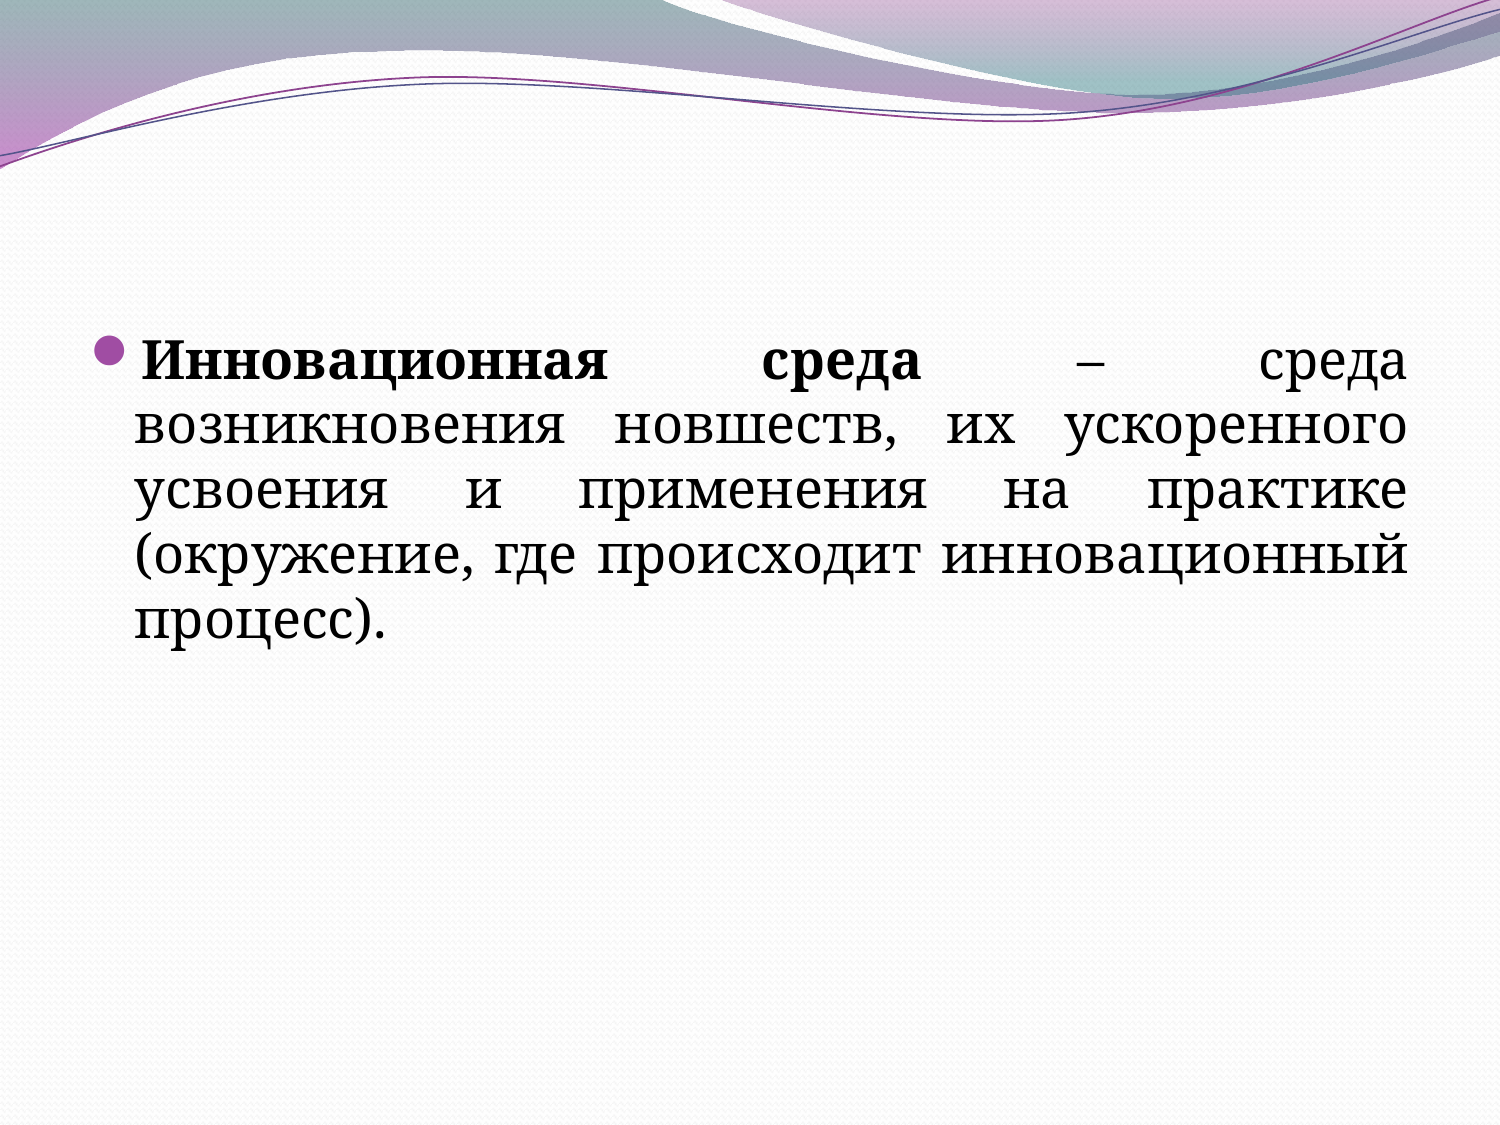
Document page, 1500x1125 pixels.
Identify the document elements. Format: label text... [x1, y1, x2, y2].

list Инновационная среда – среда возникновения новшеств, их ускоренного усвоения и применения на практике (окружение, где происходит инновационный процесс). [74, 317, 1426, 1038]
